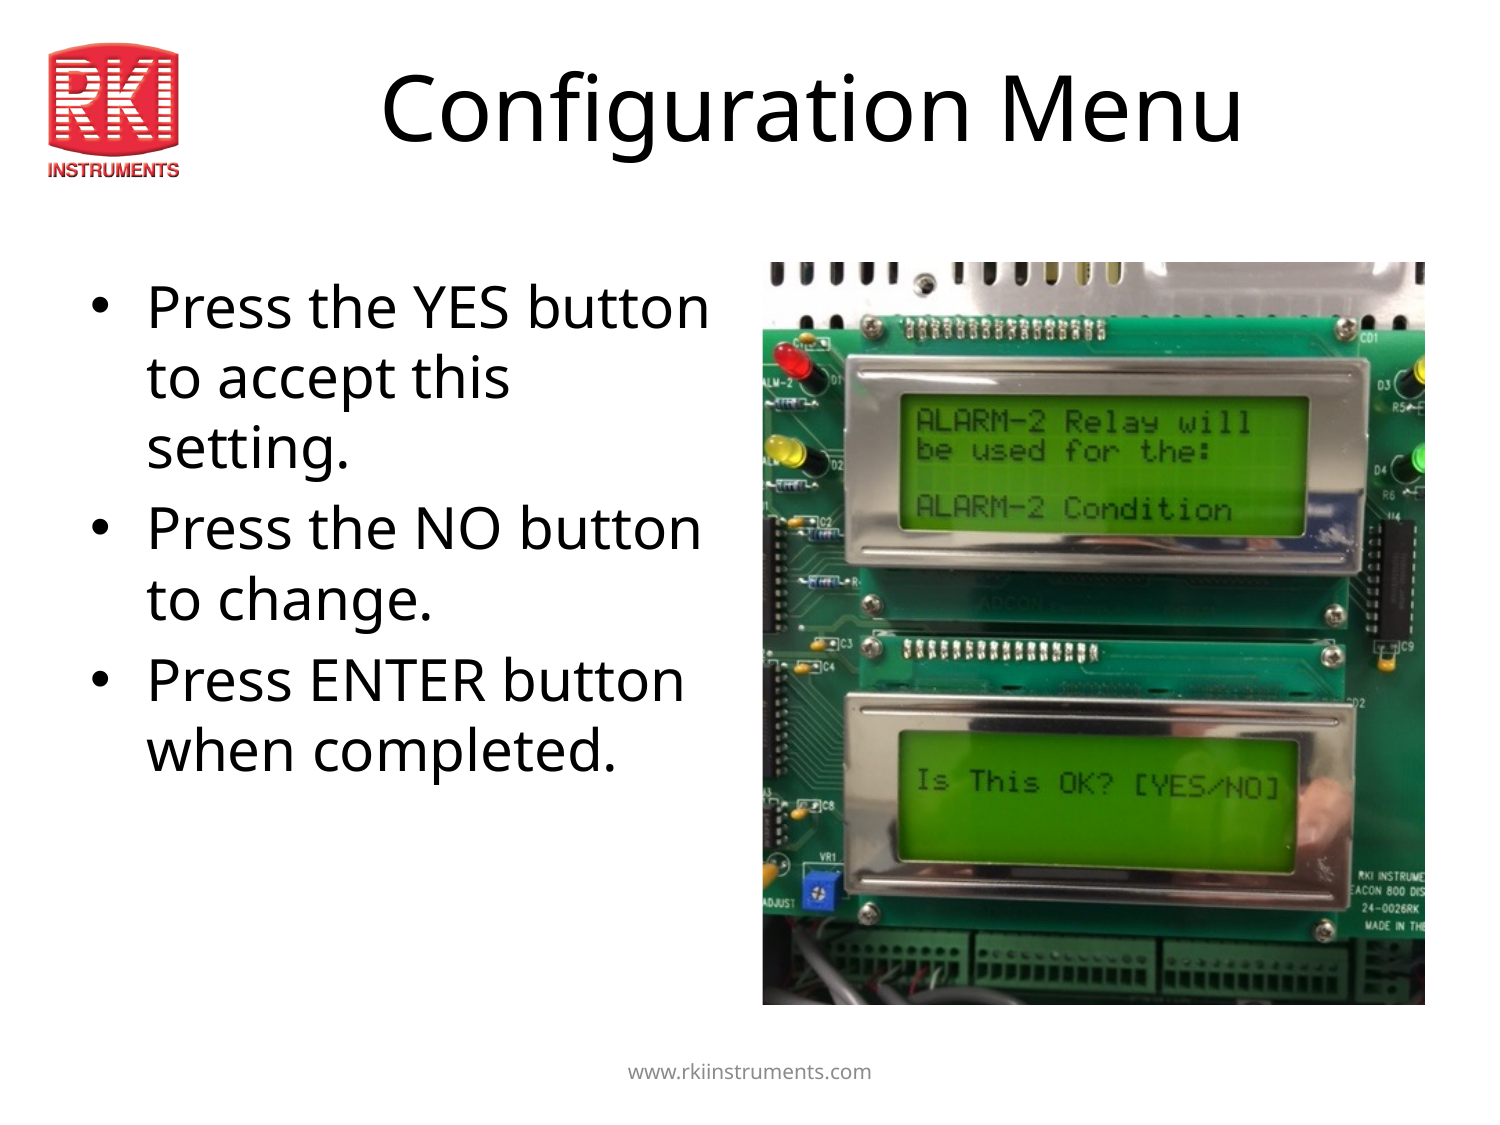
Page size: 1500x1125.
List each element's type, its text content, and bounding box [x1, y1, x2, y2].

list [762, 262, 1426, 1006]
footer www.rkiinstruments.com [512, 1042, 988, 1103]
picture [37, 37, 188, 184]
title Configuration Menu [175, 49, 1451, 161]
list Press the YES button to accept this setting. Press the NO button to change. Press ENTER button when completed. [75, 262, 738, 1005]
